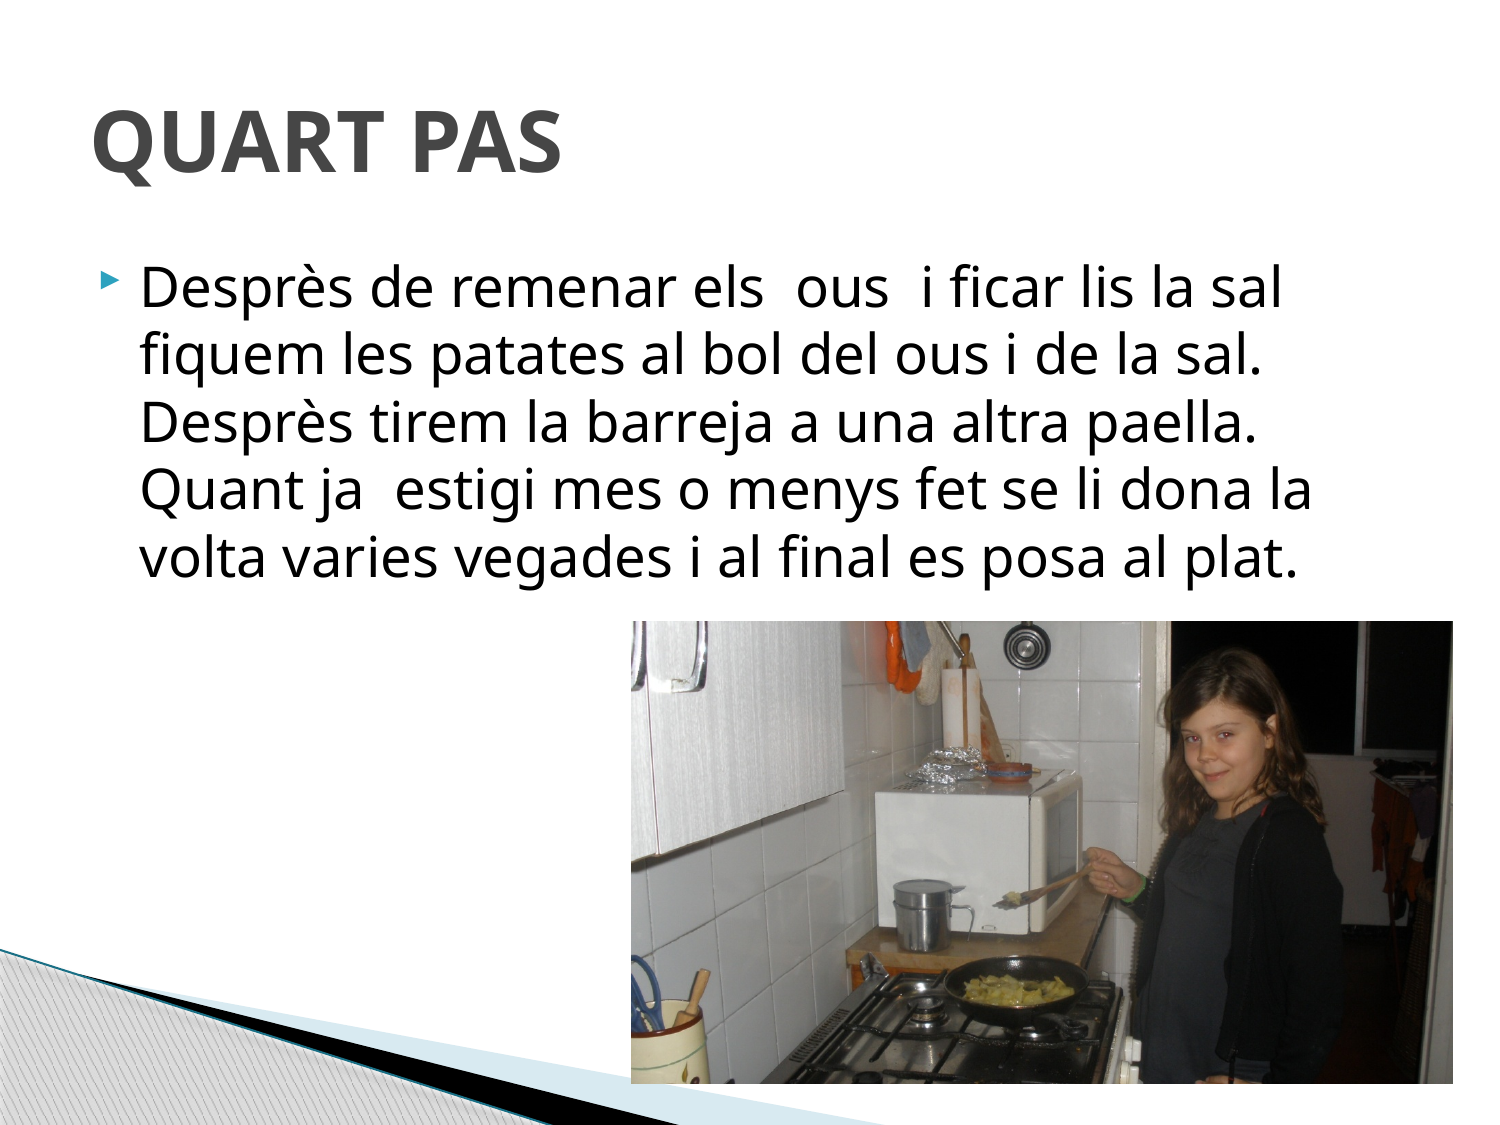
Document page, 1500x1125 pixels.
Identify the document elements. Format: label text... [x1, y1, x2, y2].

list Desprès de remenar els ous i ficar lis la sal fiquem les patates al bol del ous i de la sal. Desprès tirem la barreja a una altra paella. Quant ja estigi mes o menys fet se li dona la volta varies vegades i al final es posa al plat. [64, 243, 1415, 986]
picture [631, 621, 1453, 1084]
title QUART PAS [75, 45, 1425, 233]
